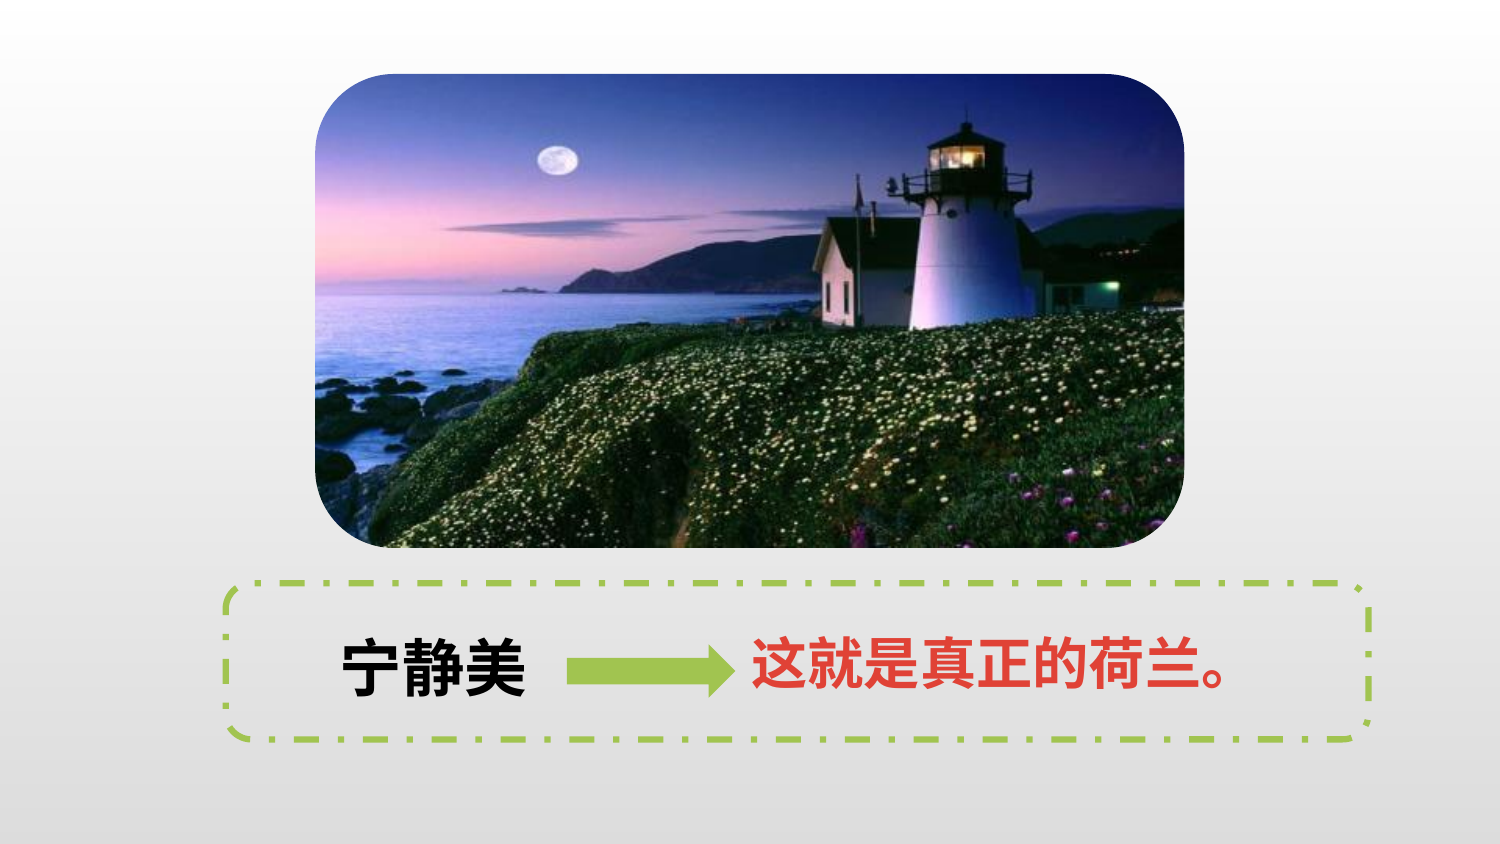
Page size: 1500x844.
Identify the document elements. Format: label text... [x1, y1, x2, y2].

text_box [224, 582, 1370, 741]
text_box 这就是真正的荷兰。 [739, 623, 1281, 702]
text_box 宁静美 [328, 623, 539, 710]
picture [315, 73, 1185, 549]
text_box [566, 643, 737, 699]
